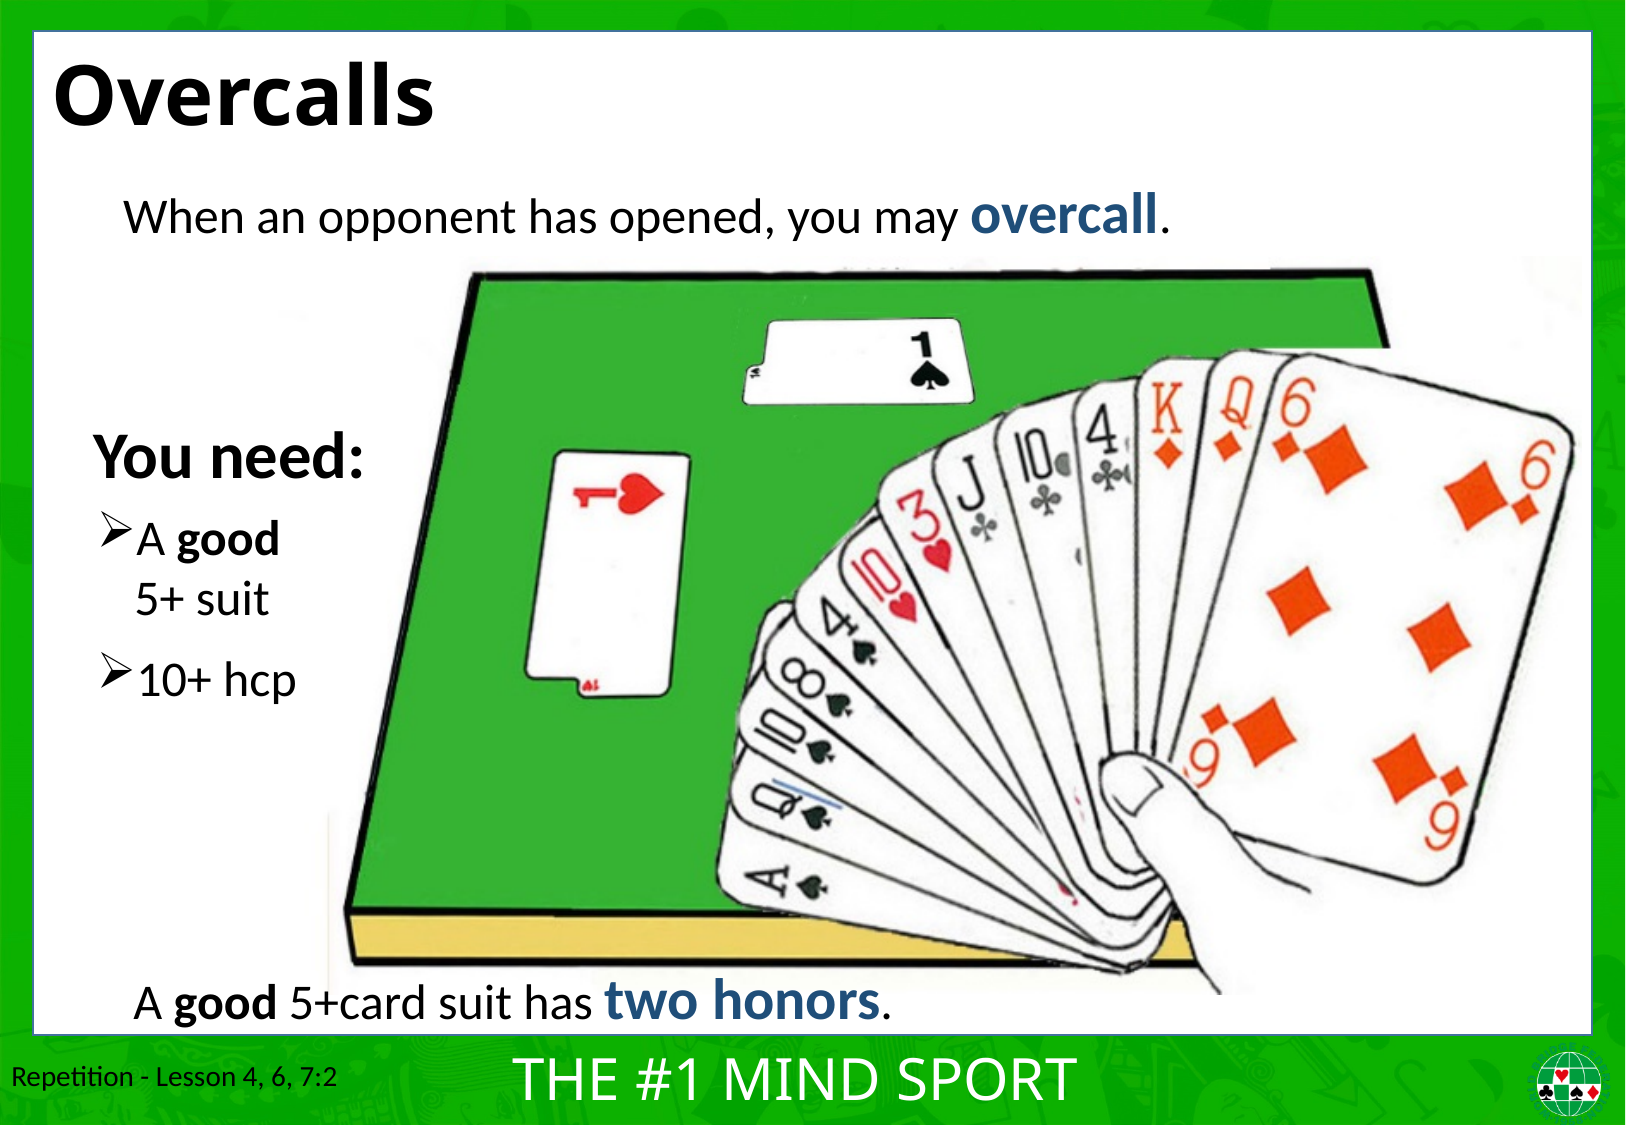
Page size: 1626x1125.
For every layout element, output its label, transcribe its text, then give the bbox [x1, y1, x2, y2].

text_box A good 5+ suit 10+ hcp [75, 497, 278, 741]
text_box You need: [78, 403, 278, 487]
text_box When an opponent has opened, you may overcall. [108, 187, 1297, 253]
title Overcalls [36, 39, 1439, 158]
picture [0, 0, 1626, 1125]
text_box A good 5+card suit has two honors. [118, 973, 1247, 1039]
